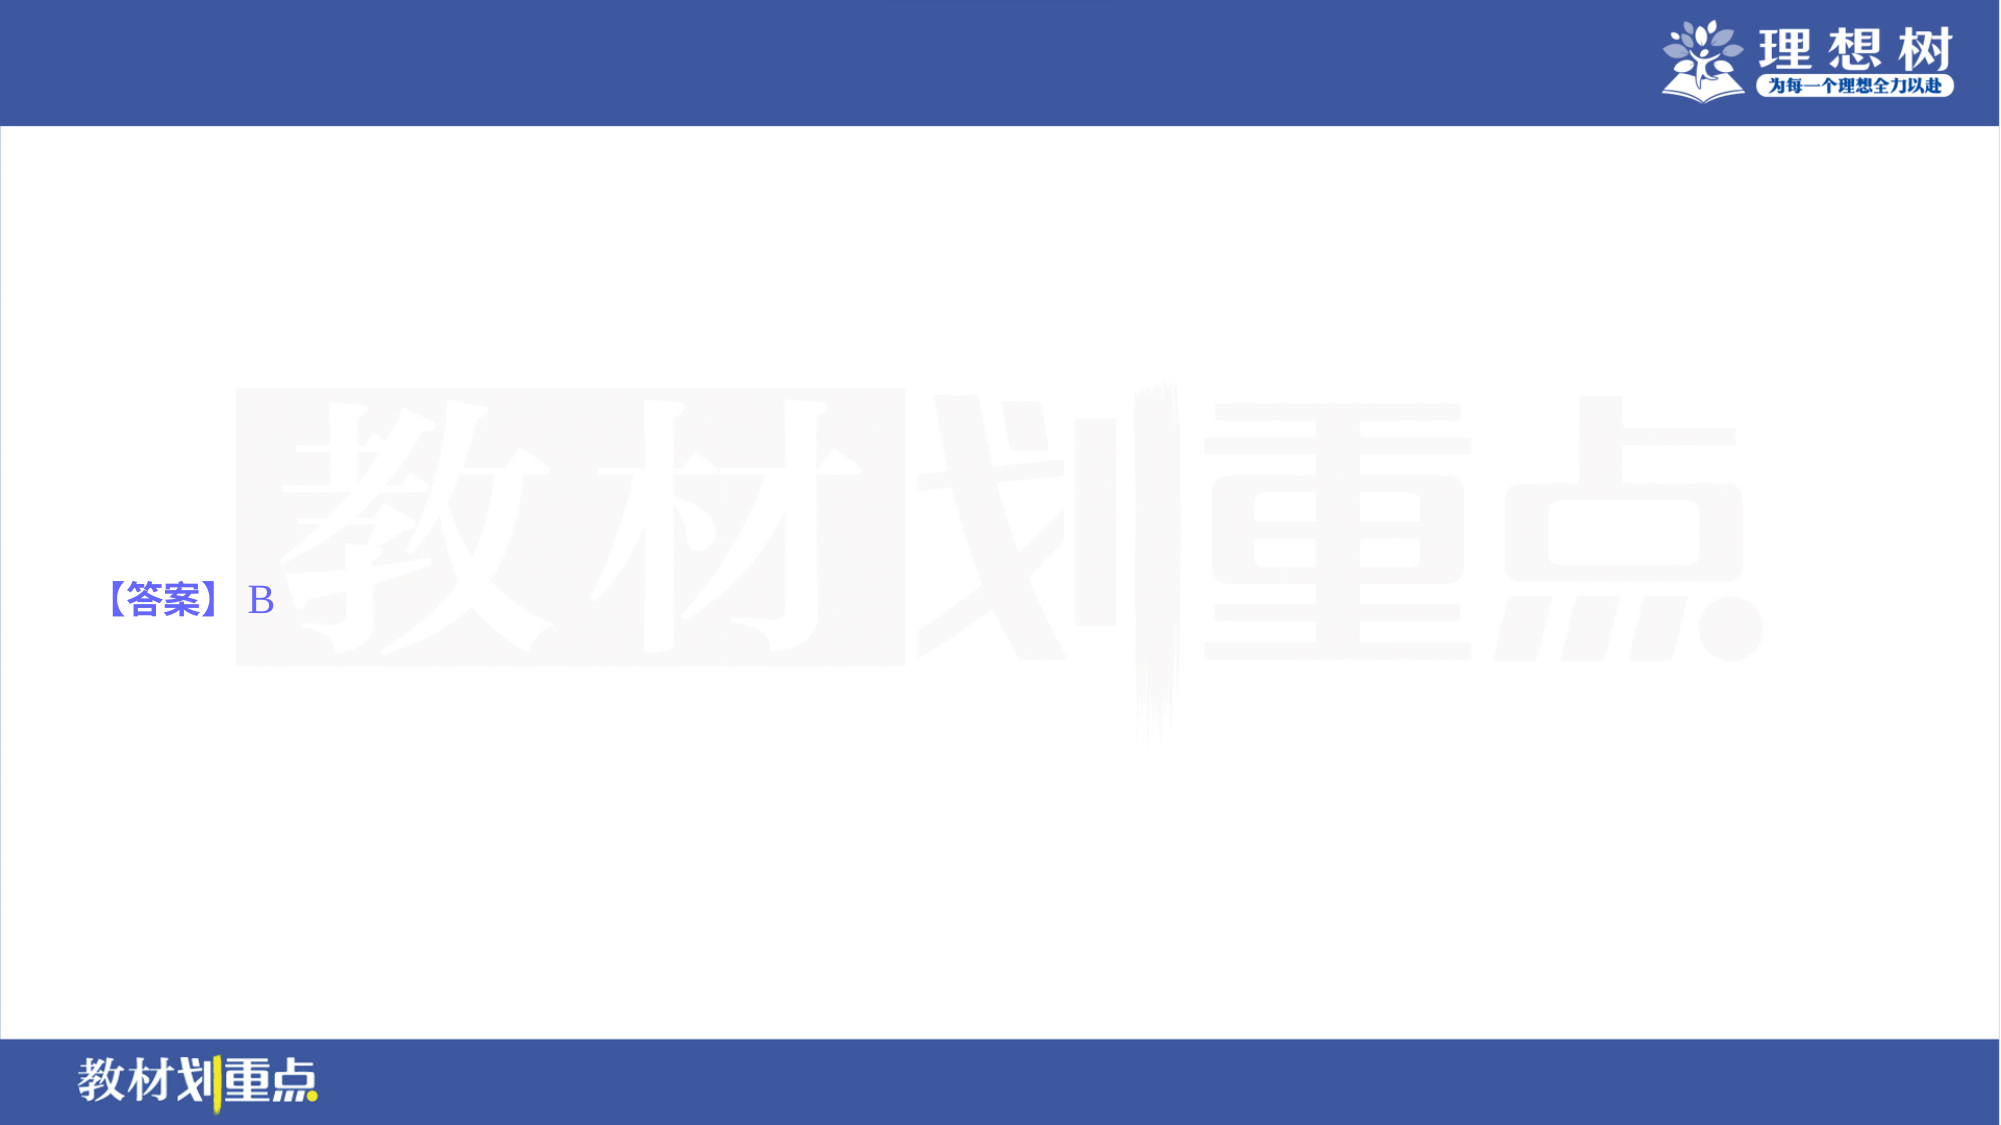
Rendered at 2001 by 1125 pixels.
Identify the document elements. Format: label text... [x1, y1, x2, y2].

picture [0, 0, 2000, 1125]
text_box 【答案】B [88, 546, 1911, 614]
